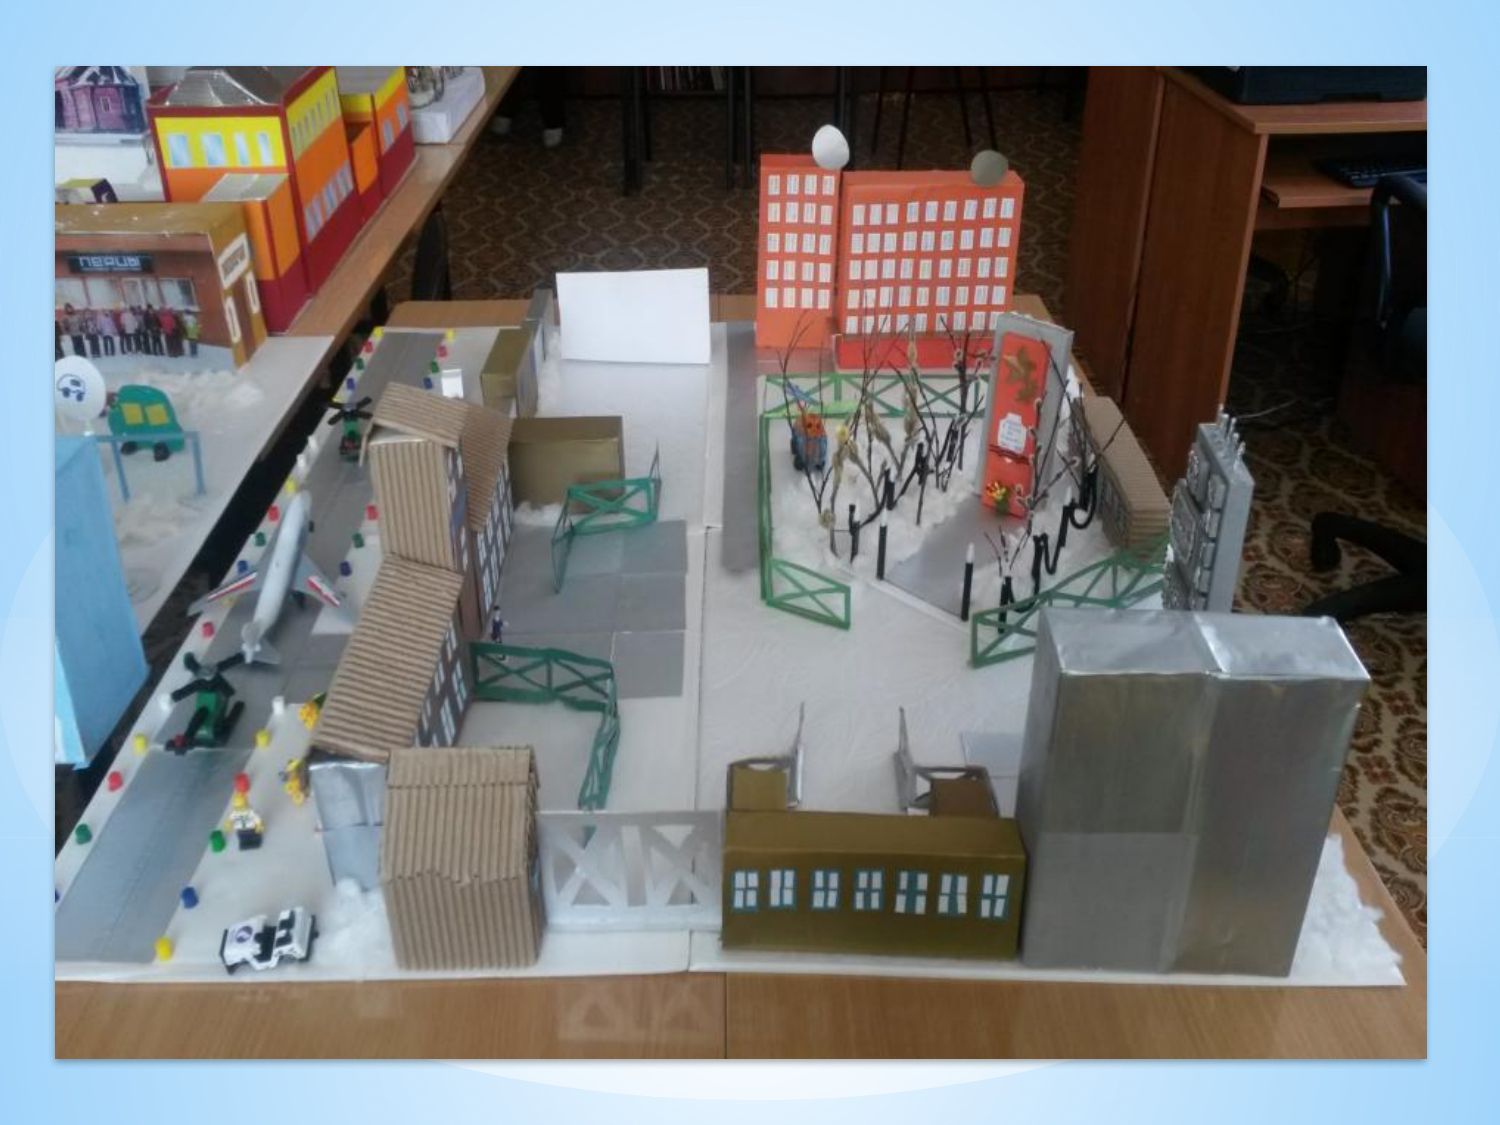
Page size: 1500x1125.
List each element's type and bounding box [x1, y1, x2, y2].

picture [55, 66, 1427, 1059]
